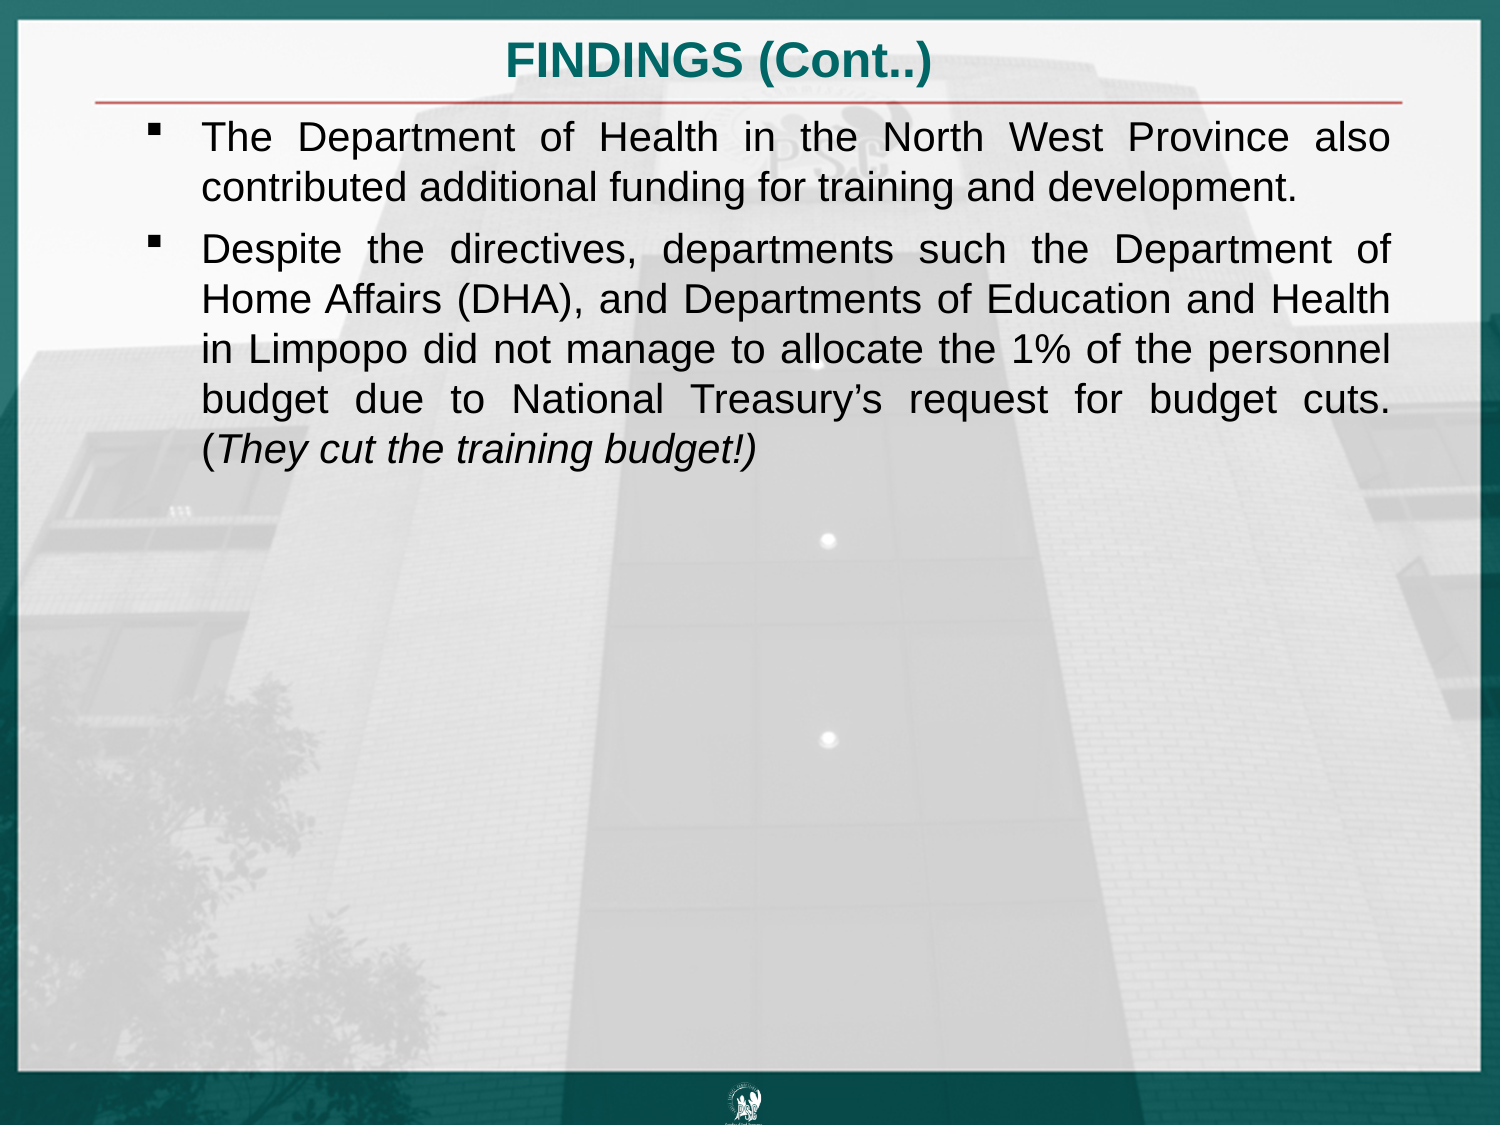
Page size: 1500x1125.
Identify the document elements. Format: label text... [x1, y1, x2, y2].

slide_number 23 [1080, 1012, 1431, 1073]
text_box FINDINGS (Cont..) [78, 11, 1392, 97]
text_box The Department of Health in the North West Province also contributed additional funding for training and development. Despite the directives, departments such the Department of Home Affairs (DHA), and Departments of Education and Health in Limpopo did not manage to allocate the 1% of the personnel budget due to National Treasury’s request for budget cuts. (They cut the training budget!) [64, 101, 1407, 542]
picture [0, 0, 1500, 1125]
